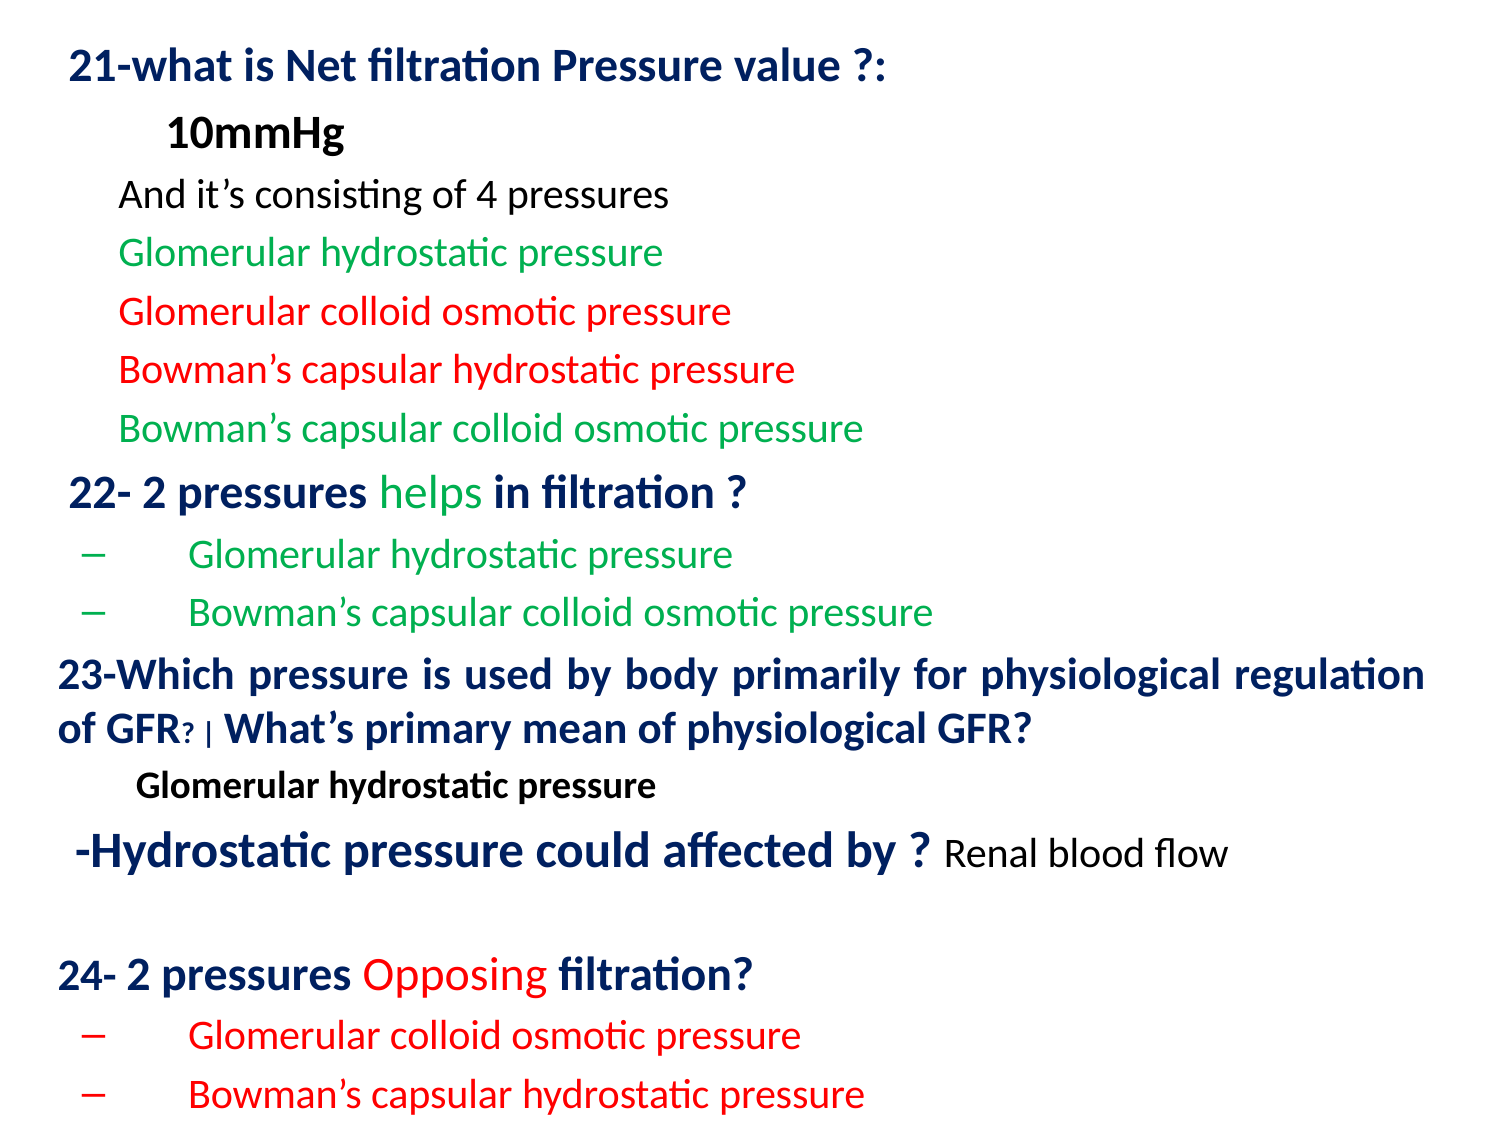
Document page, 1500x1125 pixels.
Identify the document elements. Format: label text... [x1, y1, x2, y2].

list 21-what is Net filtration Pressure value ?: 10mmHg And it’s consisting of 4 pressures Glomerular hydrostatic pressure Glomerular colloid osmotic pressure Bowman’s capsular hydrostatic pressure Bowman’s capsular colloid osmotic pressure 22- 2 pressures helps in filtration ? Glomerular hydrostatic pressure Bowman’s capsular colloid osmotic pressure 23-Which pressure is used by body primarily for physiological regulation of GFR? | What’s primary mean of physiological GFR? Glomerular hydrostatic pressure -Hydrostatic pressure could affected by ? Renal blood flow 24- 2 pressures Opposing filtration? Glomerular colloid osmotic pressure Bowman’s capsular hydrostatic pressure [42, 25, 1442, 1125]
